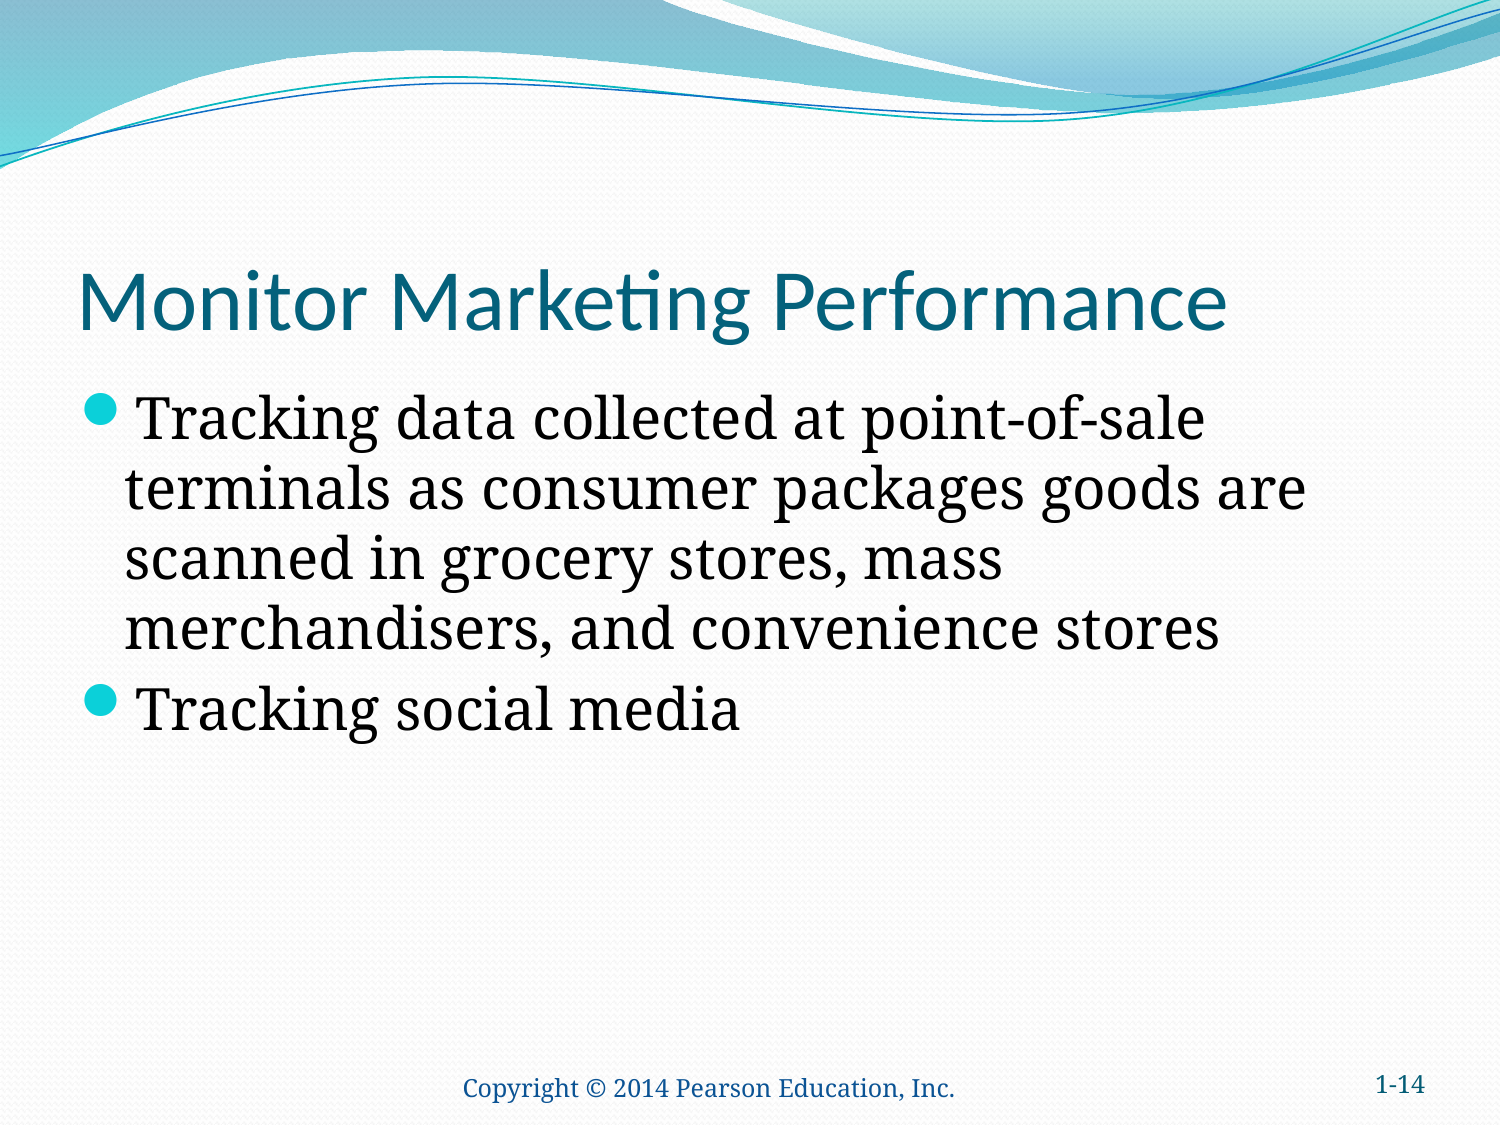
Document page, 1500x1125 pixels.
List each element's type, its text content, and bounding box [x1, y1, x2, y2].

footer Copyright © 2014 Pearson Education, Inc. [437, 1042, 988, 1103]
title Monitor Marketing Performance [76, 160, 1428, 349]
slide_number 1-14 [1299, 1042, 1425, 1103]
list Tracking data collected at point-of-sale terminals as consumer packages goods are scanned in grocery stores, mass merchandisers, and convenience stores Tracking social media [64, 373, 1416, 1094]
